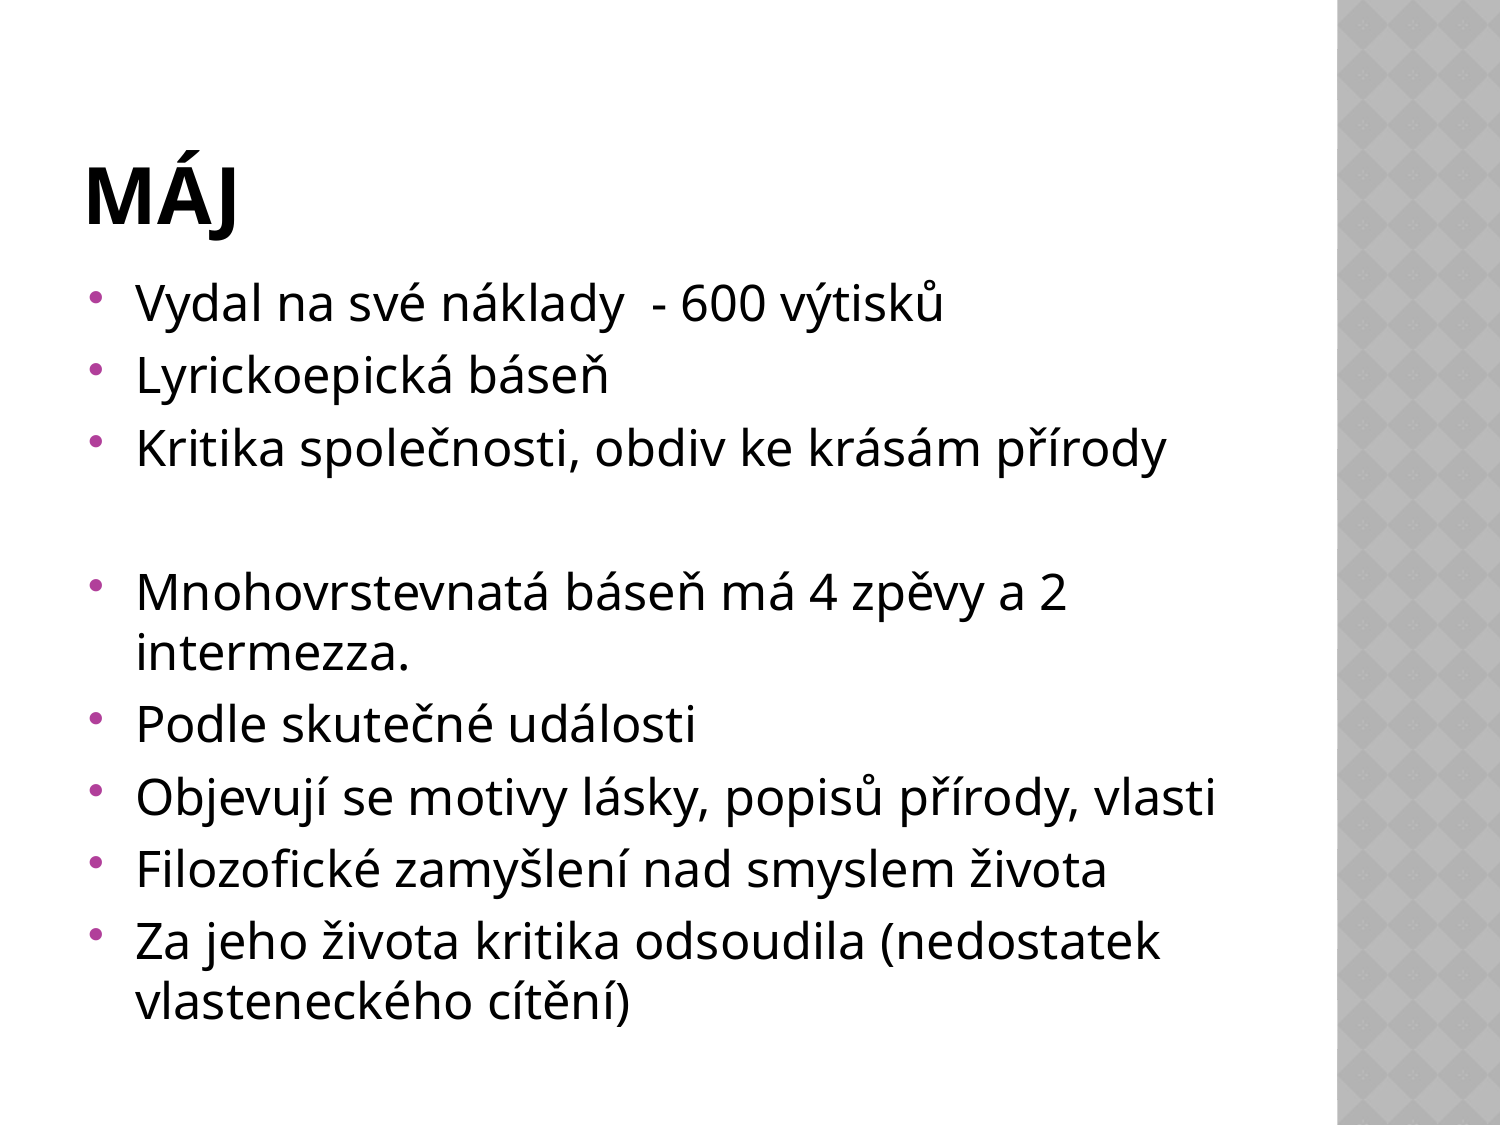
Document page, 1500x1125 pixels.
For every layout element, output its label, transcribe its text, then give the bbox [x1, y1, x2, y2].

list Vydal na své náklady - 600 výtisků Lyrickoepická báseň Kritika společnosti, obdiv ke krásám přírody Mnohovrstevnatá báseň má 4 zpěvy a 2 intermezza. Podle skutečné události Objevují se motivy lásky, popisů přírody, vlasti Filozofické zamyšlení nad smyslem života Za jeho života kritika odsoudila (nedostatek vlasteneckého cítění) [75, 264, 1263, 1047]
title Máj [75, 52, 1263, 240]
